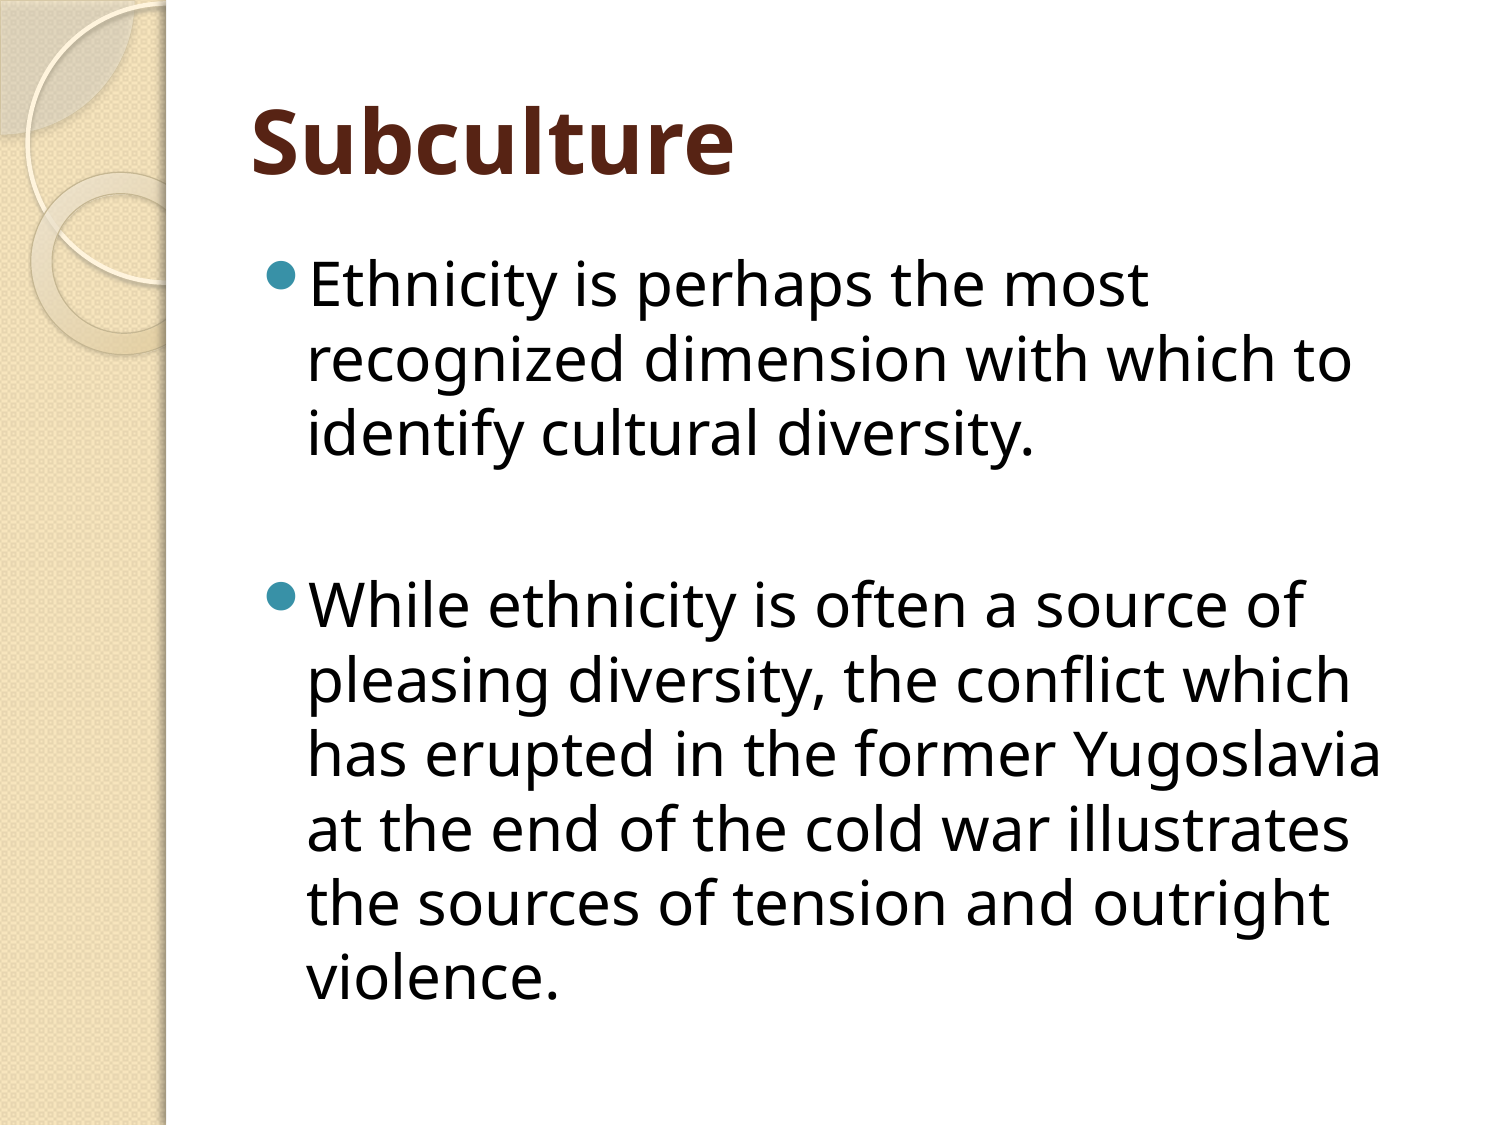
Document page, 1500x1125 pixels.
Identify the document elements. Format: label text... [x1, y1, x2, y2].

list Ethnicity is perhaps the most recognized dimension with which to identify cultural diversity. While ethnicity is often a source of pleasing diversity, the conflict which has erupted in the former Yugoslavia at the end of the cold war illustrates the sources of tension and outright violence. [235, 237, 1466, 1025]
title Subculture [235, 45, 1466, 233]
